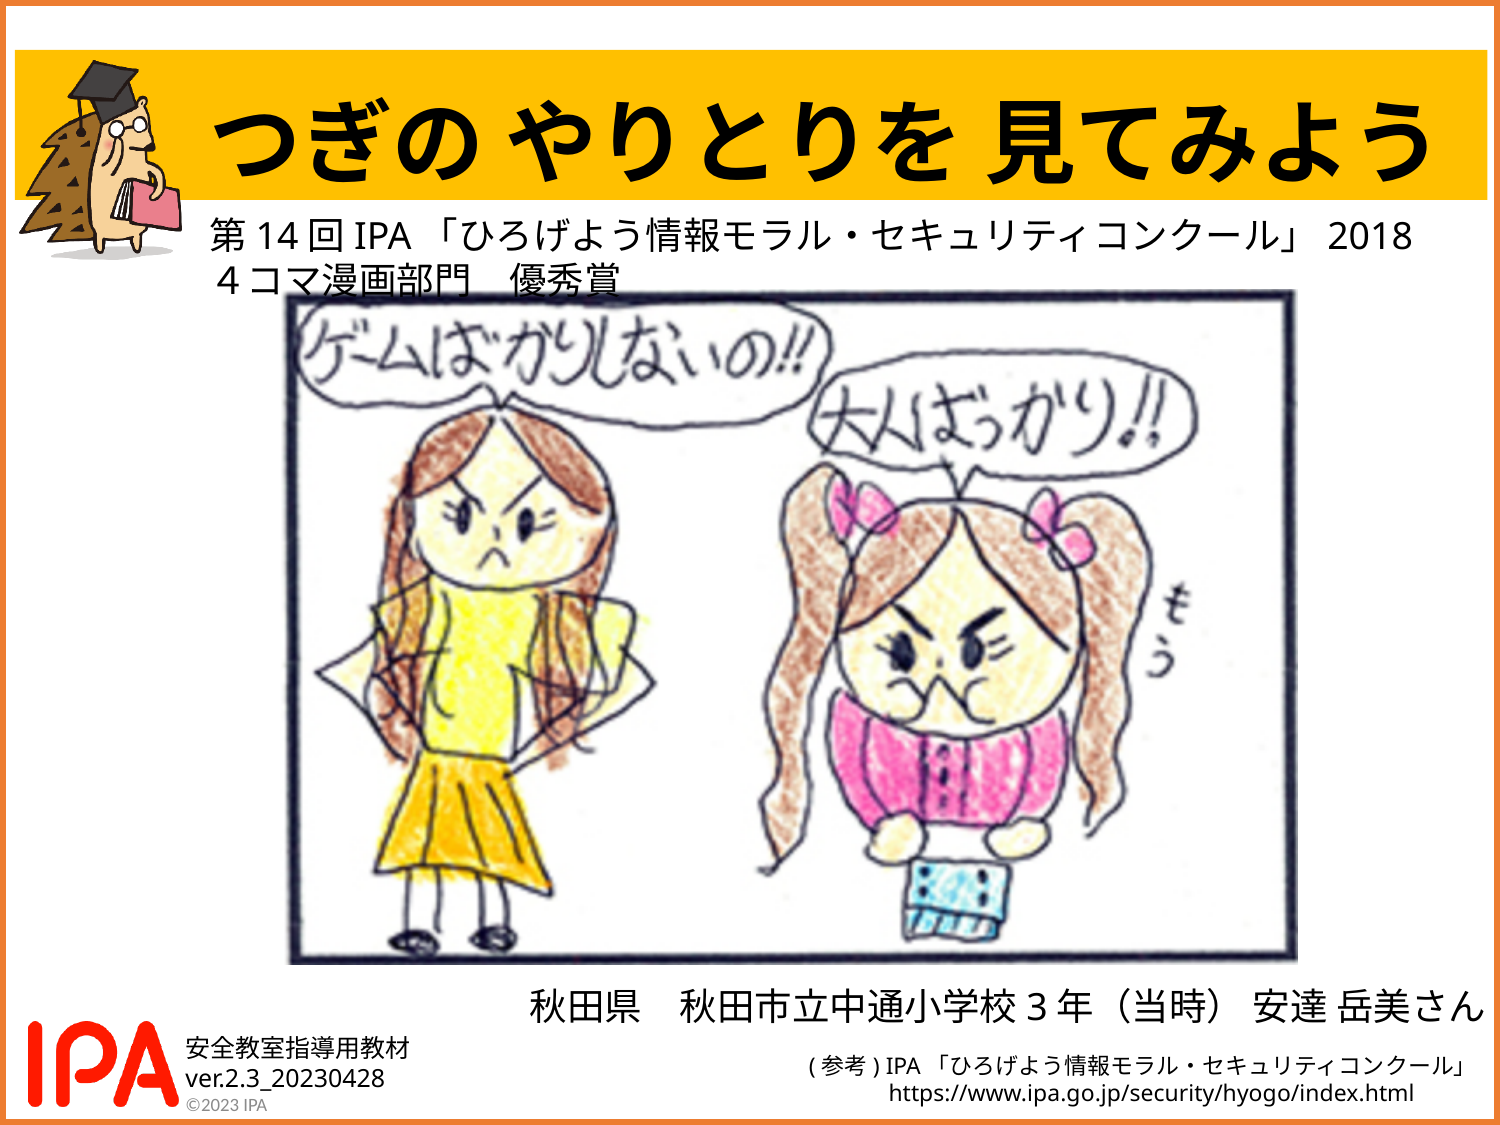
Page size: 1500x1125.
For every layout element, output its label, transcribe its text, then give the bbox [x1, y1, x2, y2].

text_box (参考) IPA「ひろげよう情報モラル・セキュリティコンクール」 https://www.ipa.go.jp/security/hyogo/index.html [794, 1043, 1500, 1114]
title つぎの やりとりを 見てみよう [194, 89, 1500, 204]
picture [19, 60, 182, 260]
text_box 第14回IPA「ひろげよう情報モラル・セキュリティコンクール」2018 ４コマ漫画部門 優秀賞 [194, 204, 1467, 310]
picture [28, 1021, 179, 1107]
text_box 秋田県 秋田市立中通小学校3年（当時） 安達 岳美さん [515, 975, 1500, 1035]
picture [280, 289, 1298, 965]
